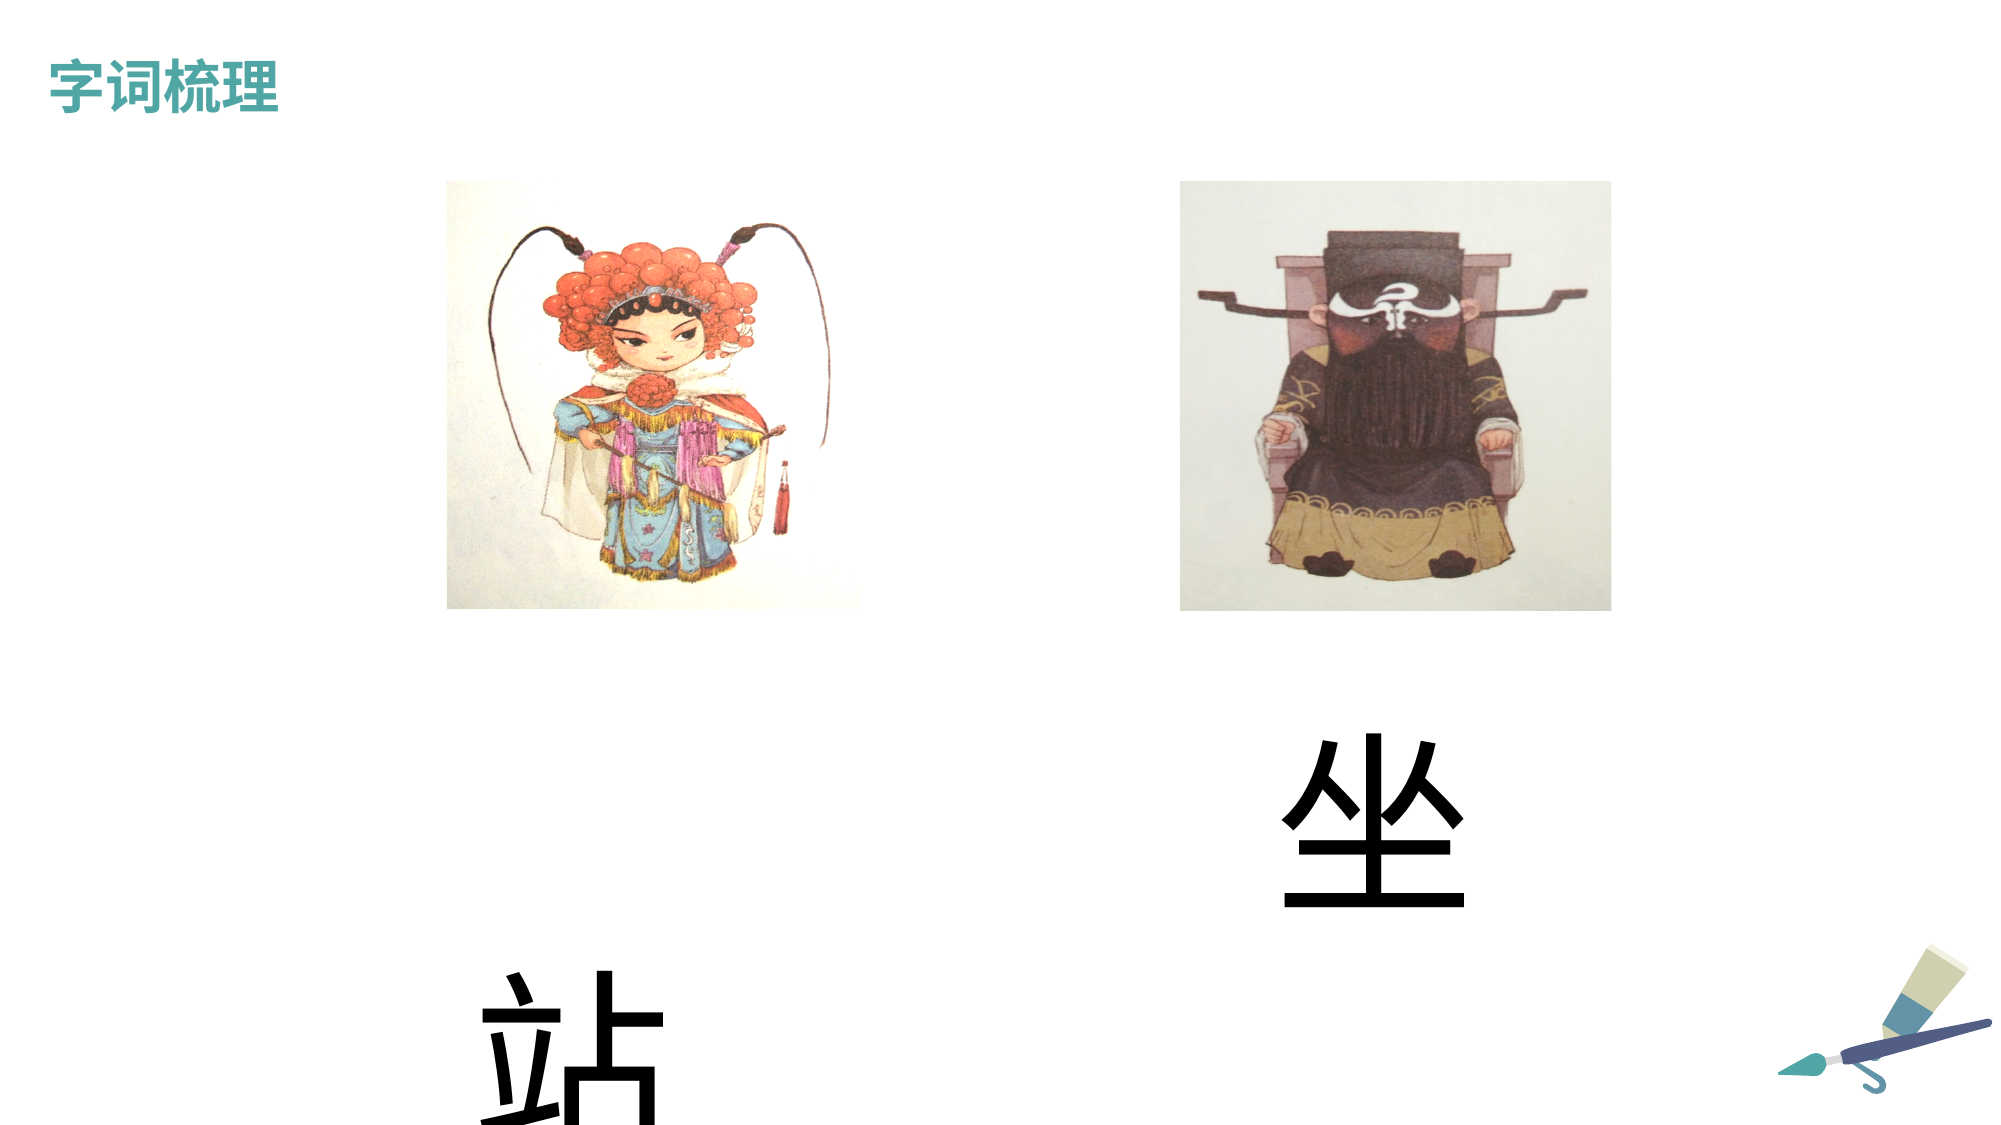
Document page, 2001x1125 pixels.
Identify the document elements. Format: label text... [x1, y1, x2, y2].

picture [1179, 181, 1612, 611]
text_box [1811, 945, 1974, 1125]
text_box 字词梳理 [32, 42, 295, 128]
text_box 坐 [1259, 692, 1532, 948]
picture [446, 181, 861, 609]
text_box 站 [456, 692, 776, 1125]
